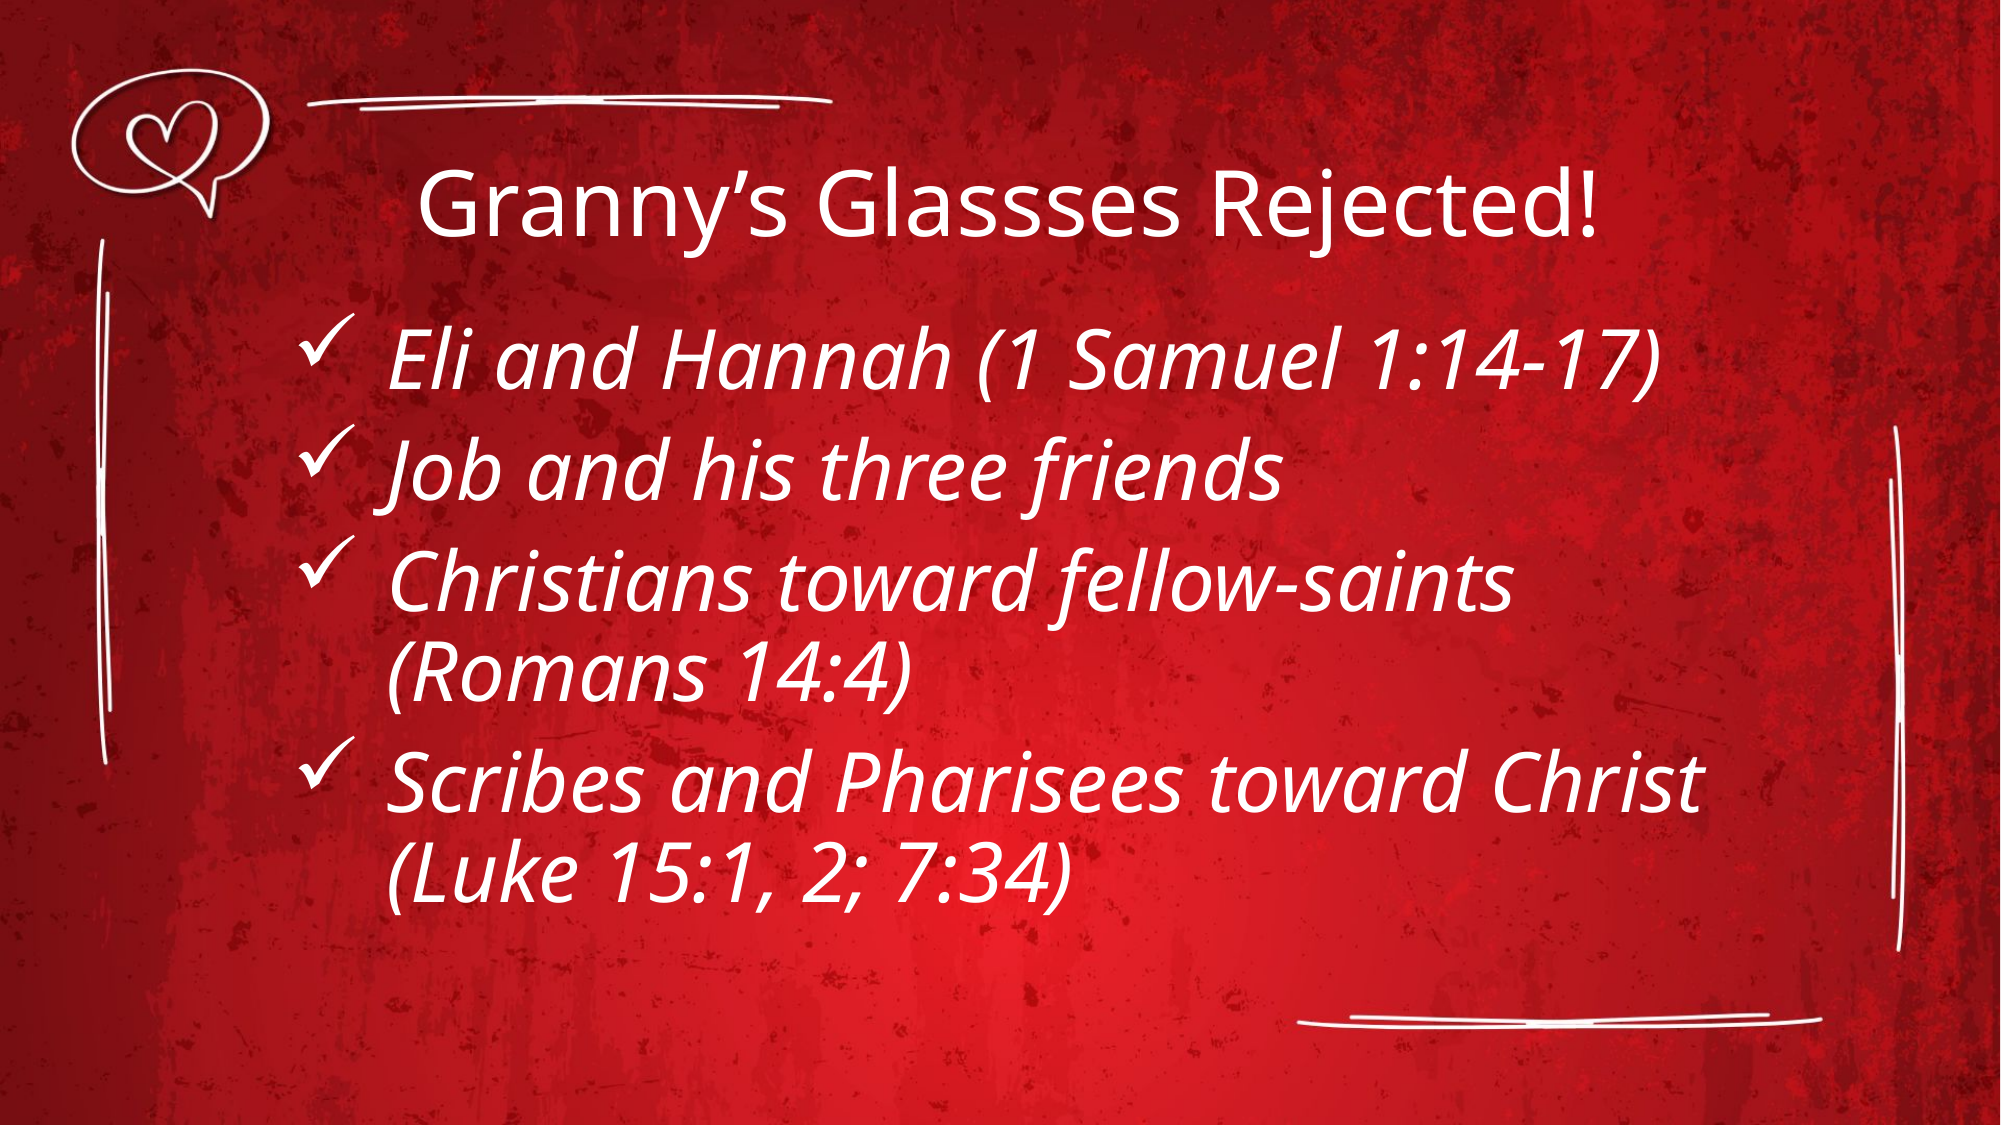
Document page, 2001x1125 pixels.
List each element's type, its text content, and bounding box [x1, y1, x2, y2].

picture [0, 0, 2001, 1125]
list Eli and Hannah (1 Samuel 1:14-17) Job and his three friends Christians toward fellow-saints (Romans 14:4) Scribes and Pharisees toward Christ (Luke 15:1, 2; 7:34) [277, 252, 1843, 986]
title Granny’s Glassses Rejected! [287, 121, 1732, 265]
